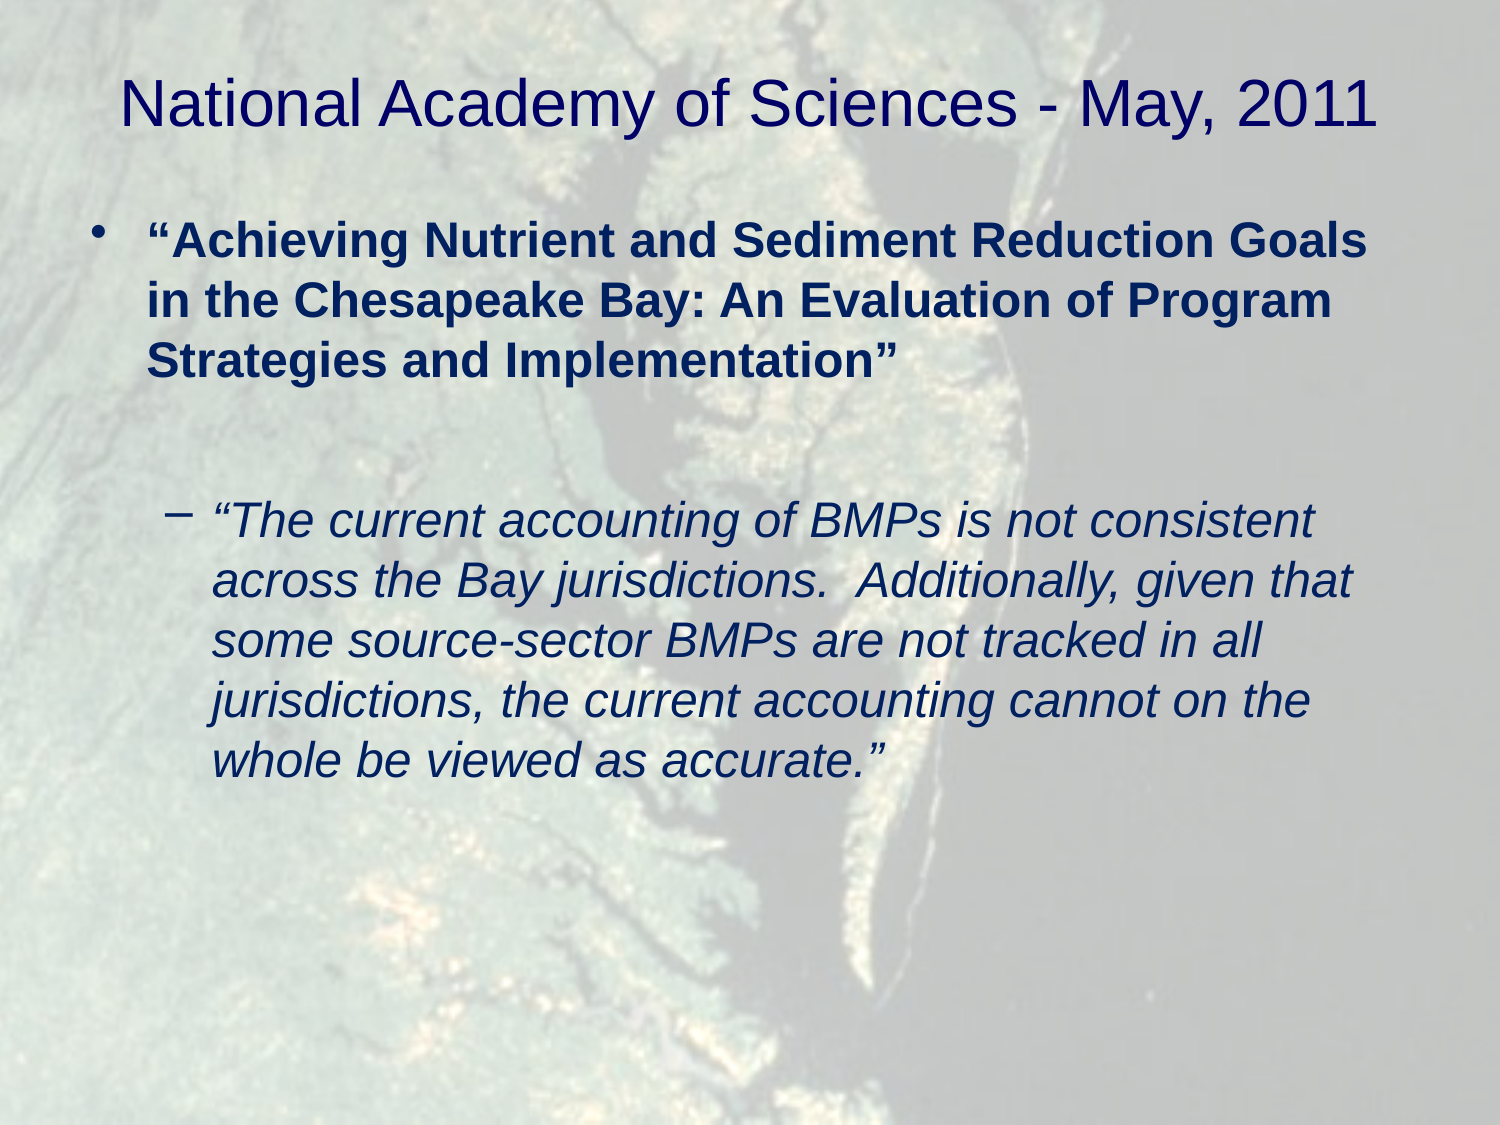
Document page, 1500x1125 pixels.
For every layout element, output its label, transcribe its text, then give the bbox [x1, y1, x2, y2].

title National Academy of Sciences - May, 2011 [75, 0, 1425, 200]
list “Achieving Nutrient and Sediment Reduction Goals in the Chesapeake Bay: An Evaluation of Program Strategies and Implementation” “The current accounting of BMPs is not consistent across the Bay jurisdictions. Additionally, given that some source-sector BMPs are not tracked in all jurisdictions, the current accounting cannot on the whole be viewed as accurate.” [75, 200, 1425, 1005]
